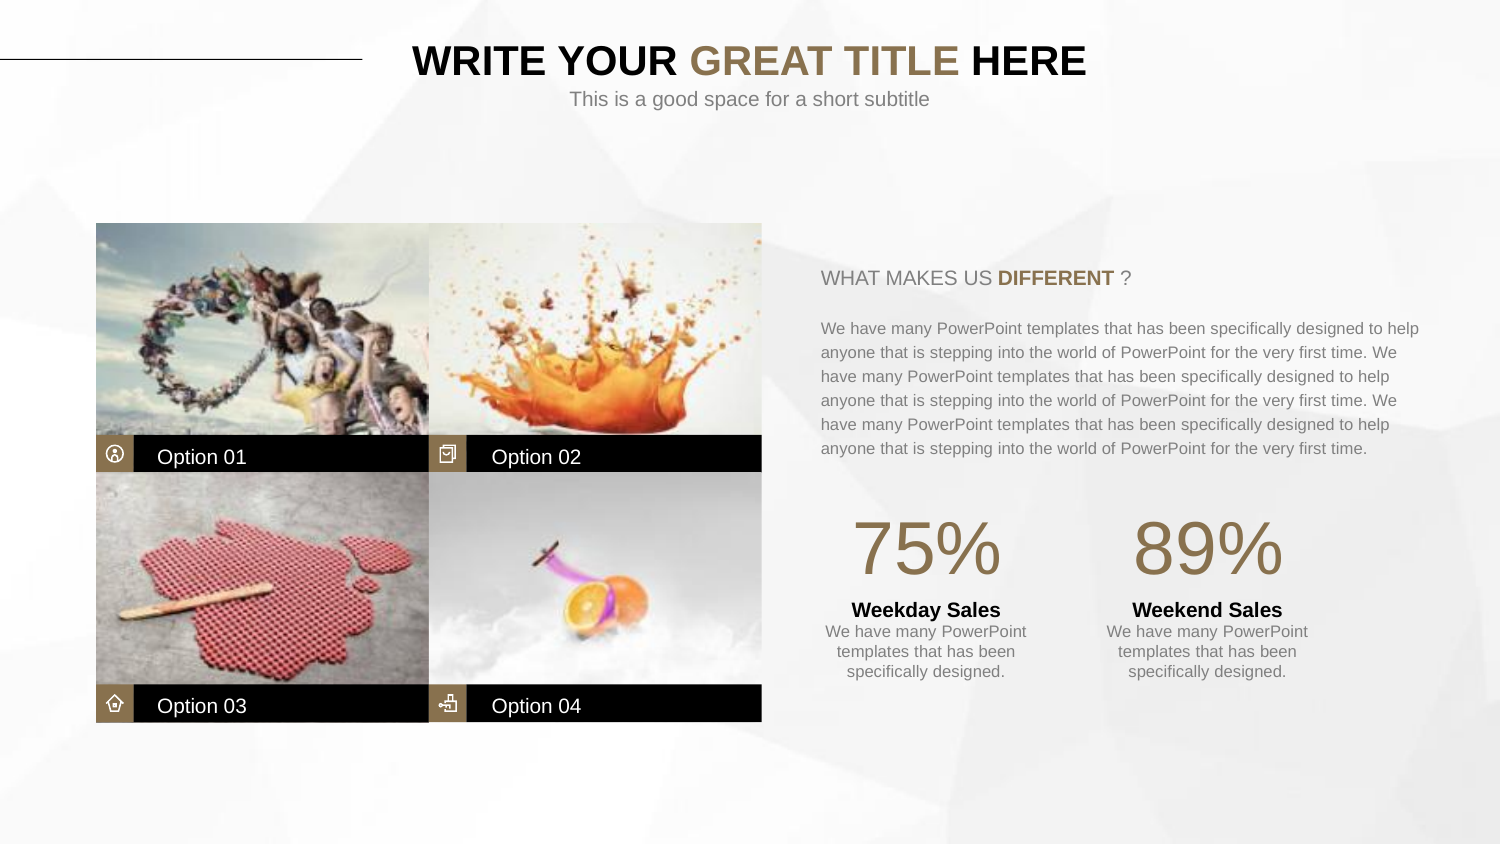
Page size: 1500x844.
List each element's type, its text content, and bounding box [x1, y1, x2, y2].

text_box Option 04 [476, 685, 597, 725]
text_box [96, 223, 428, 434]
text_box [466, 684, 762, 723]
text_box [105, 444, 125, 463]
picture [0, 0, 1500, 844]
text_box Weekend Sales We have many PowerPoint templates that has been specifically designed. [1083, 596, 1332, 682]
text_box WRITE YOUR GREAT TITLE HERE [397, 26, 1103, 92]
text_box Option 02 [476, 435, 597, 476]
text_box [428, 223, 762, 434]
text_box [105, 693, 125, 713]
text_box [428, 472, 762, 684]
text_box WHAT MAKES US DIFFERENT ? We have many PowerPoint templates that has been specifically designed to help anyone that is stepping into the world of PowerPoint for the very first time. We have many PowerPoint templates that has been specifically designed to help anyone that is stepping into the world of PowerPoint for the very first time. We have many PowerPoint templates that has been specifically designed to help anyone that is stepping into the world of PowerPoint for the very first time. [820, 260, 1424, 458]
text_box [428, 434, 466, 472]
text_box This is a good space for a short subtitle [554, 78, 945, 119]
text_box [428, 684, 466, 723]
text_box 75% [837, 492, 1018, 596]
text_box 89% [1119, 492, 1300, 596]
text_box [96, 684, 133, 723]
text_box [438, 693, 458, 713]
text_box [96, 434, 133, 472]
text_box Option 01 [142, 435, 262, 476]
text_box [133, 684, 428, 723]
text_box [133, 434, 428, 472]
text_box Option 03 [142, 685, 262, 725]
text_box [439, 444, 457, 463]
text_box [466, 434, 762, 472]
text_box [96, 472, 428, 684]
text_box Weekday Sales We have many PowerPoint templates that has been specifically designed. [802, 596, 1051, 682]
